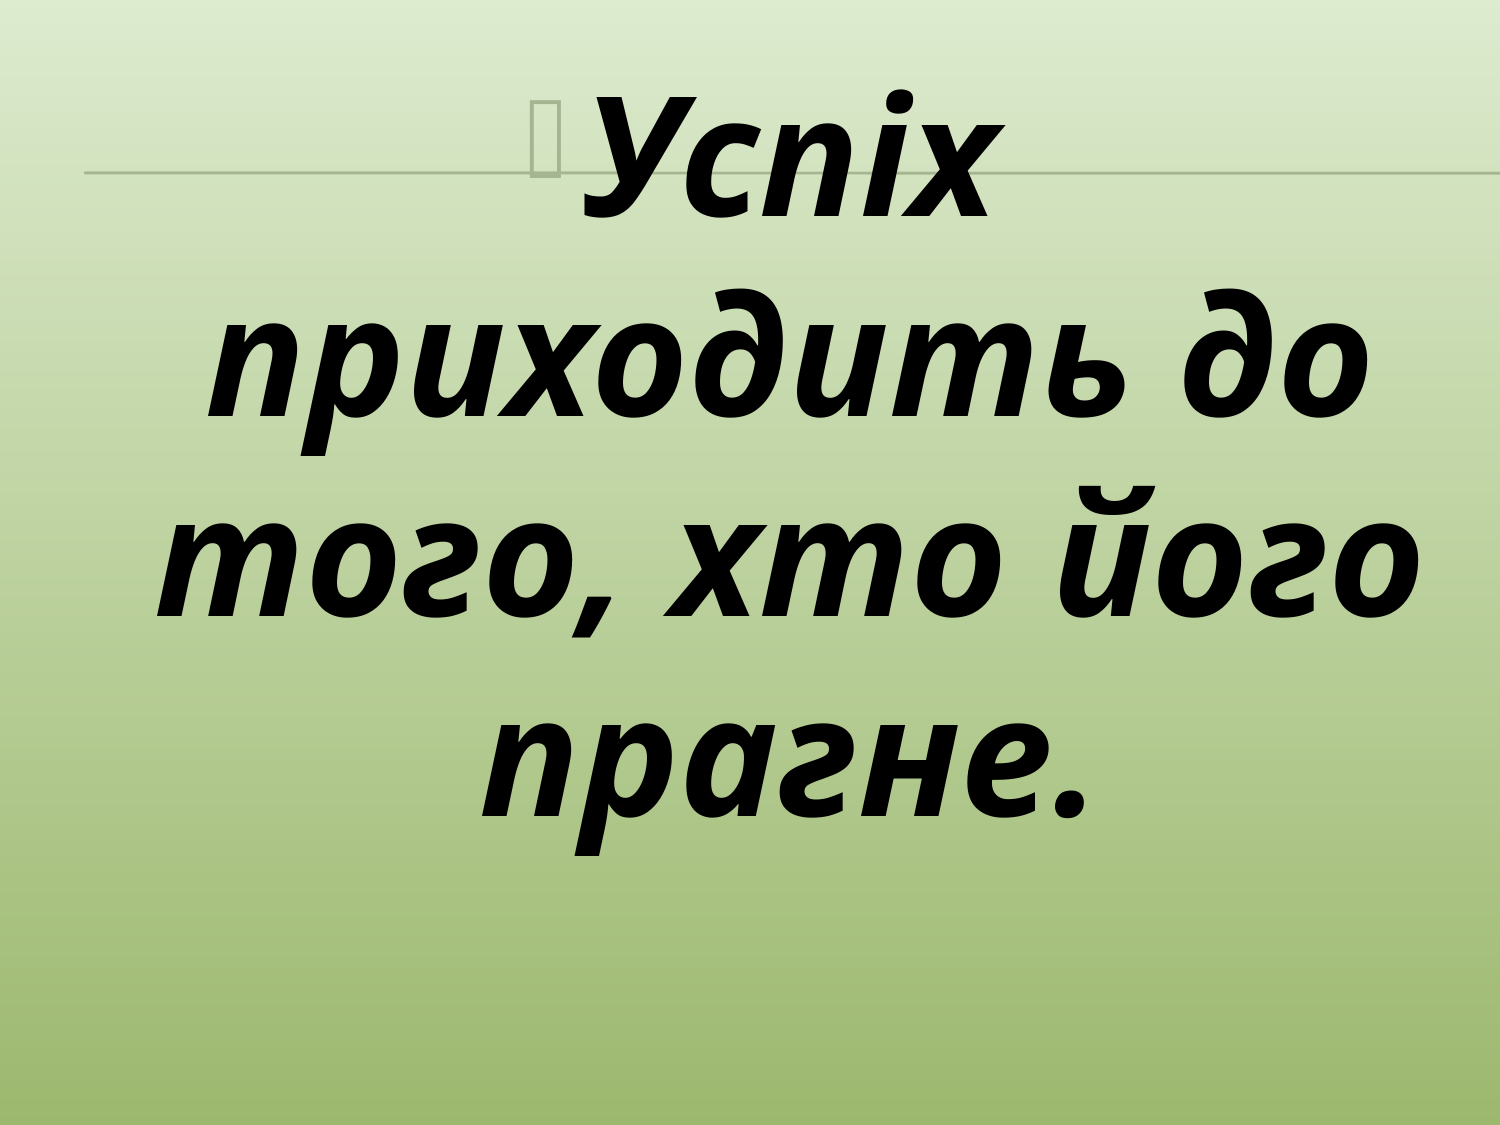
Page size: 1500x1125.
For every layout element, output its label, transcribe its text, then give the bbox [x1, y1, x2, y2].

list Успіх приходить до того, хто його прагне. [49, 42, 1476, 998]
